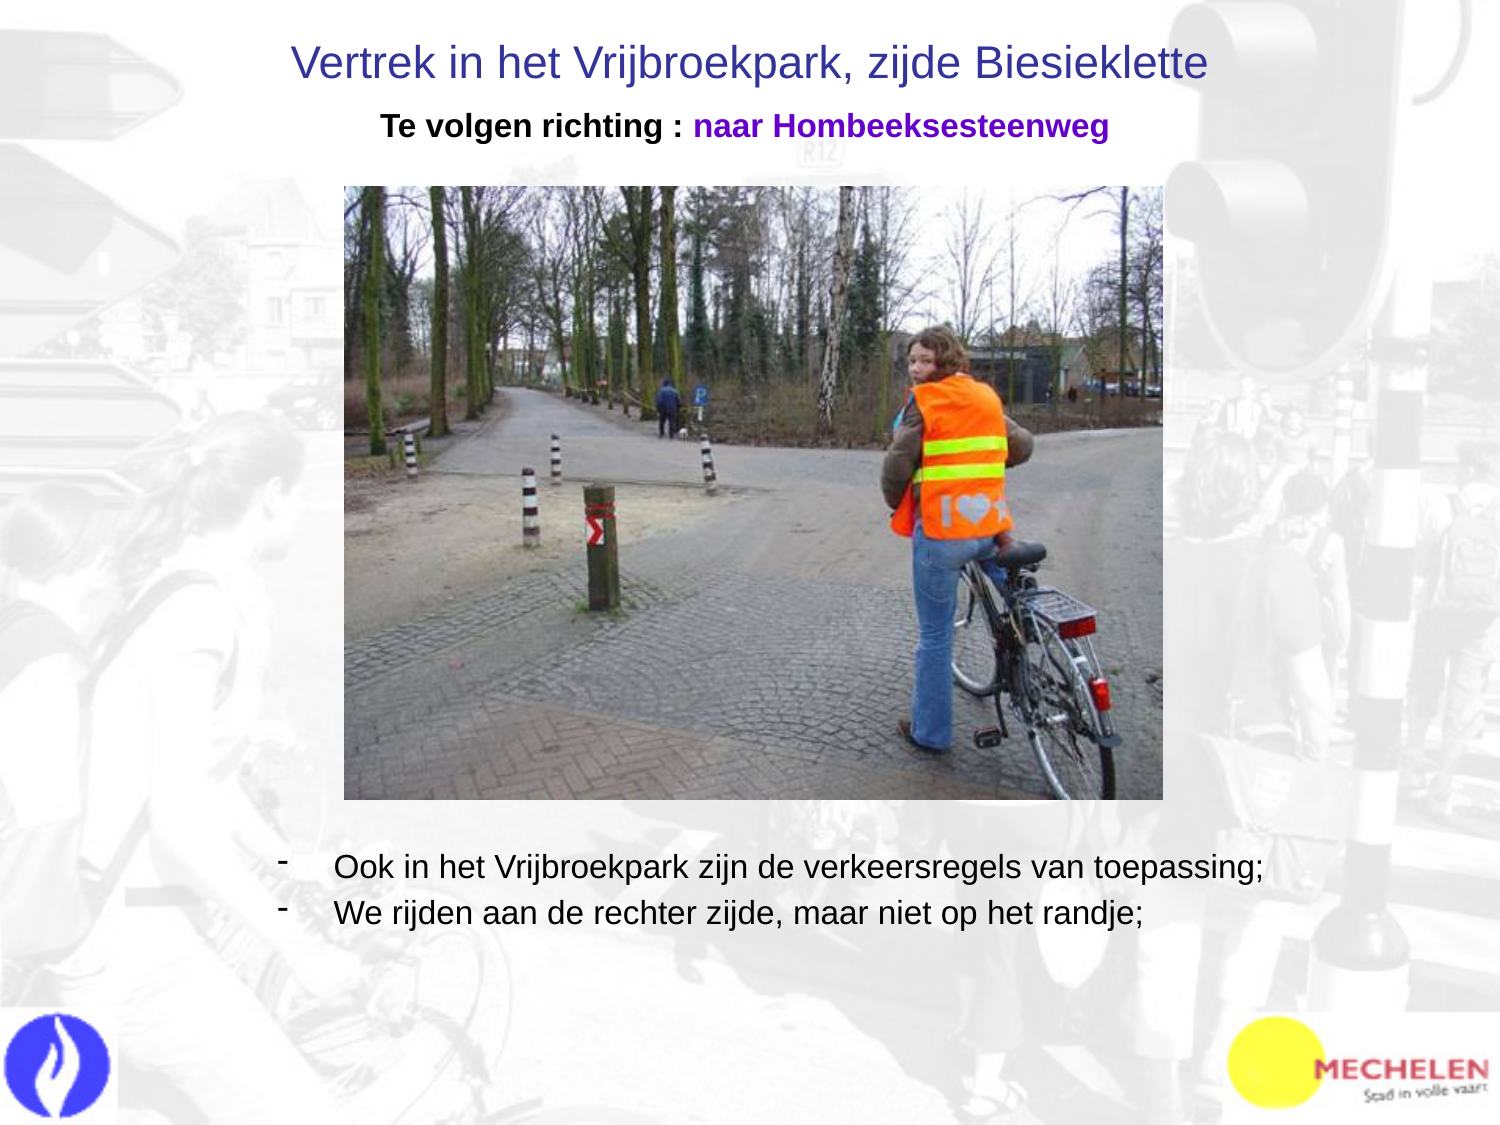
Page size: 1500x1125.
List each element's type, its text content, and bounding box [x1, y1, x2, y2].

text_box Vertrek in het Vrijbroekpark, zijde Biesieklette Te volgen richting : naar Hombeeksesteenweg [237, 24, 1263, 152]
picture [0, 0, 1500, 1125]
text_box Ook in het Vrijbroekpark zijn de verkeersregels van toepassing; We rijden aan de rechter zijde, maar niet op het randje; [262, 837, 1313, 1000]
